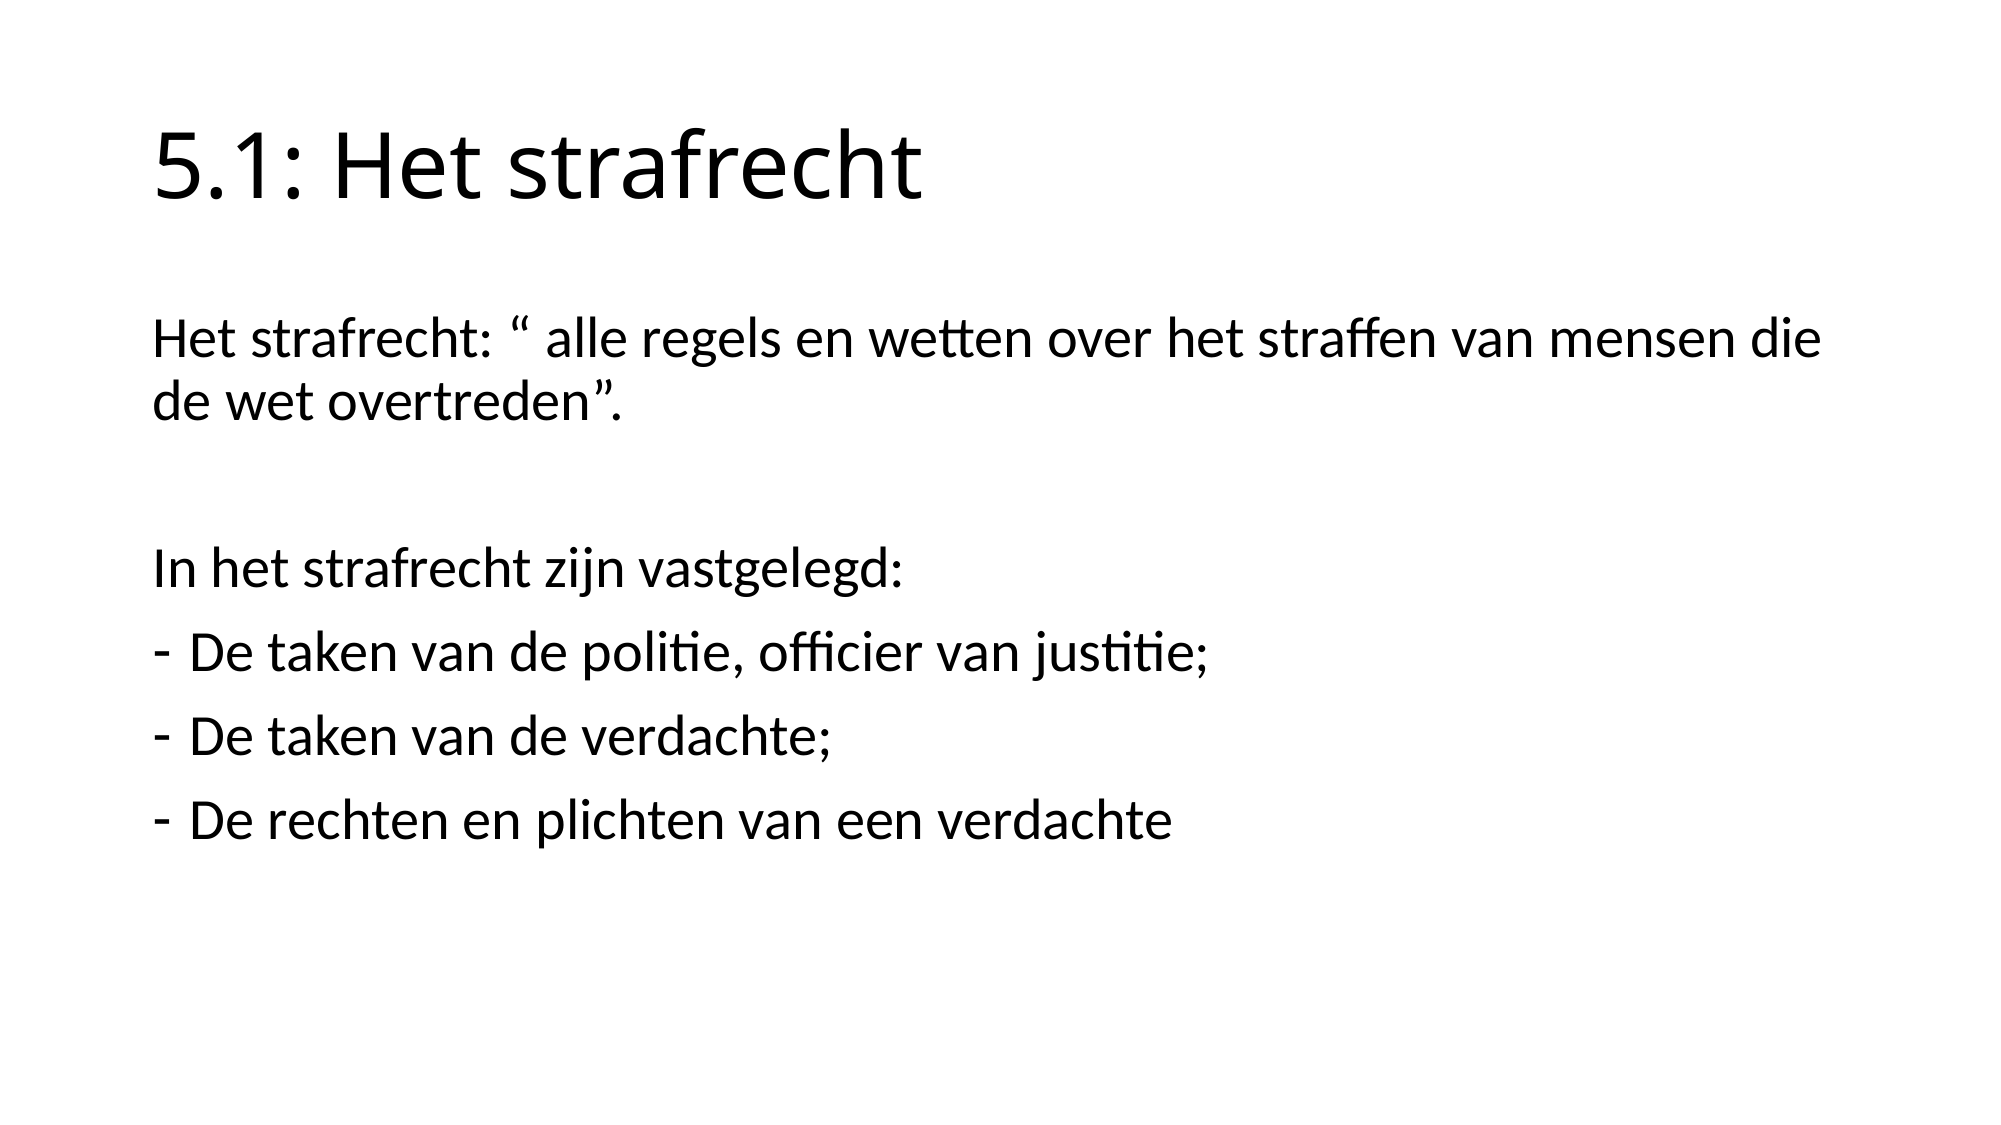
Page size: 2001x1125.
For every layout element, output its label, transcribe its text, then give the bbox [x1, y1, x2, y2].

list Het strafrecht: “ alle regels en wetten over het straffen van mensen die de wet overtreden”. In het strafrecht zijn vastgelegd: De taken van de politie, officier van justitie; De taken van de verdachte; De rechten en plichten van een verdachte [137, 299, 1863, 1014]
title 5.1: Het strafrecht [137, 59, 1863, 278]
